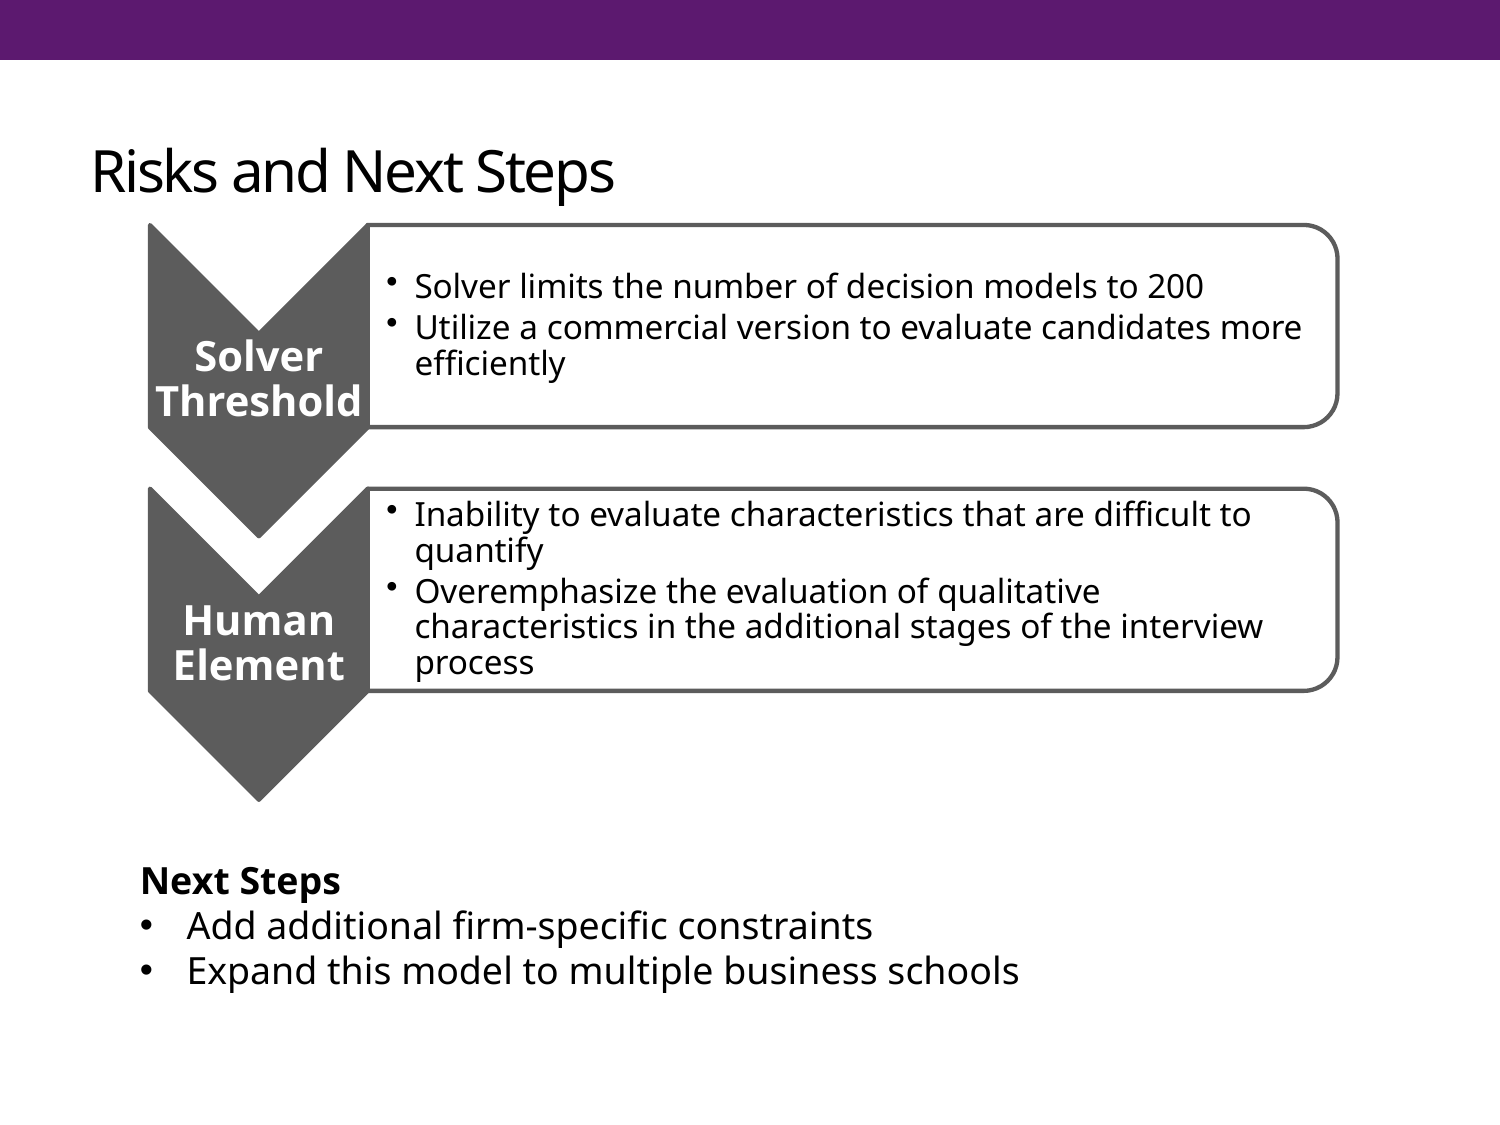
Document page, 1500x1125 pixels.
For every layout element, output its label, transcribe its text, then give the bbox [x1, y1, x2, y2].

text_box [149, 224, 1338, 801]
title Risks and Next Steps [75, 87, 1425, 250]
text_box Next Steps Add additional firm-specific constraints Expand this model to multiple business schools [124, 849, 1238, 1000]
